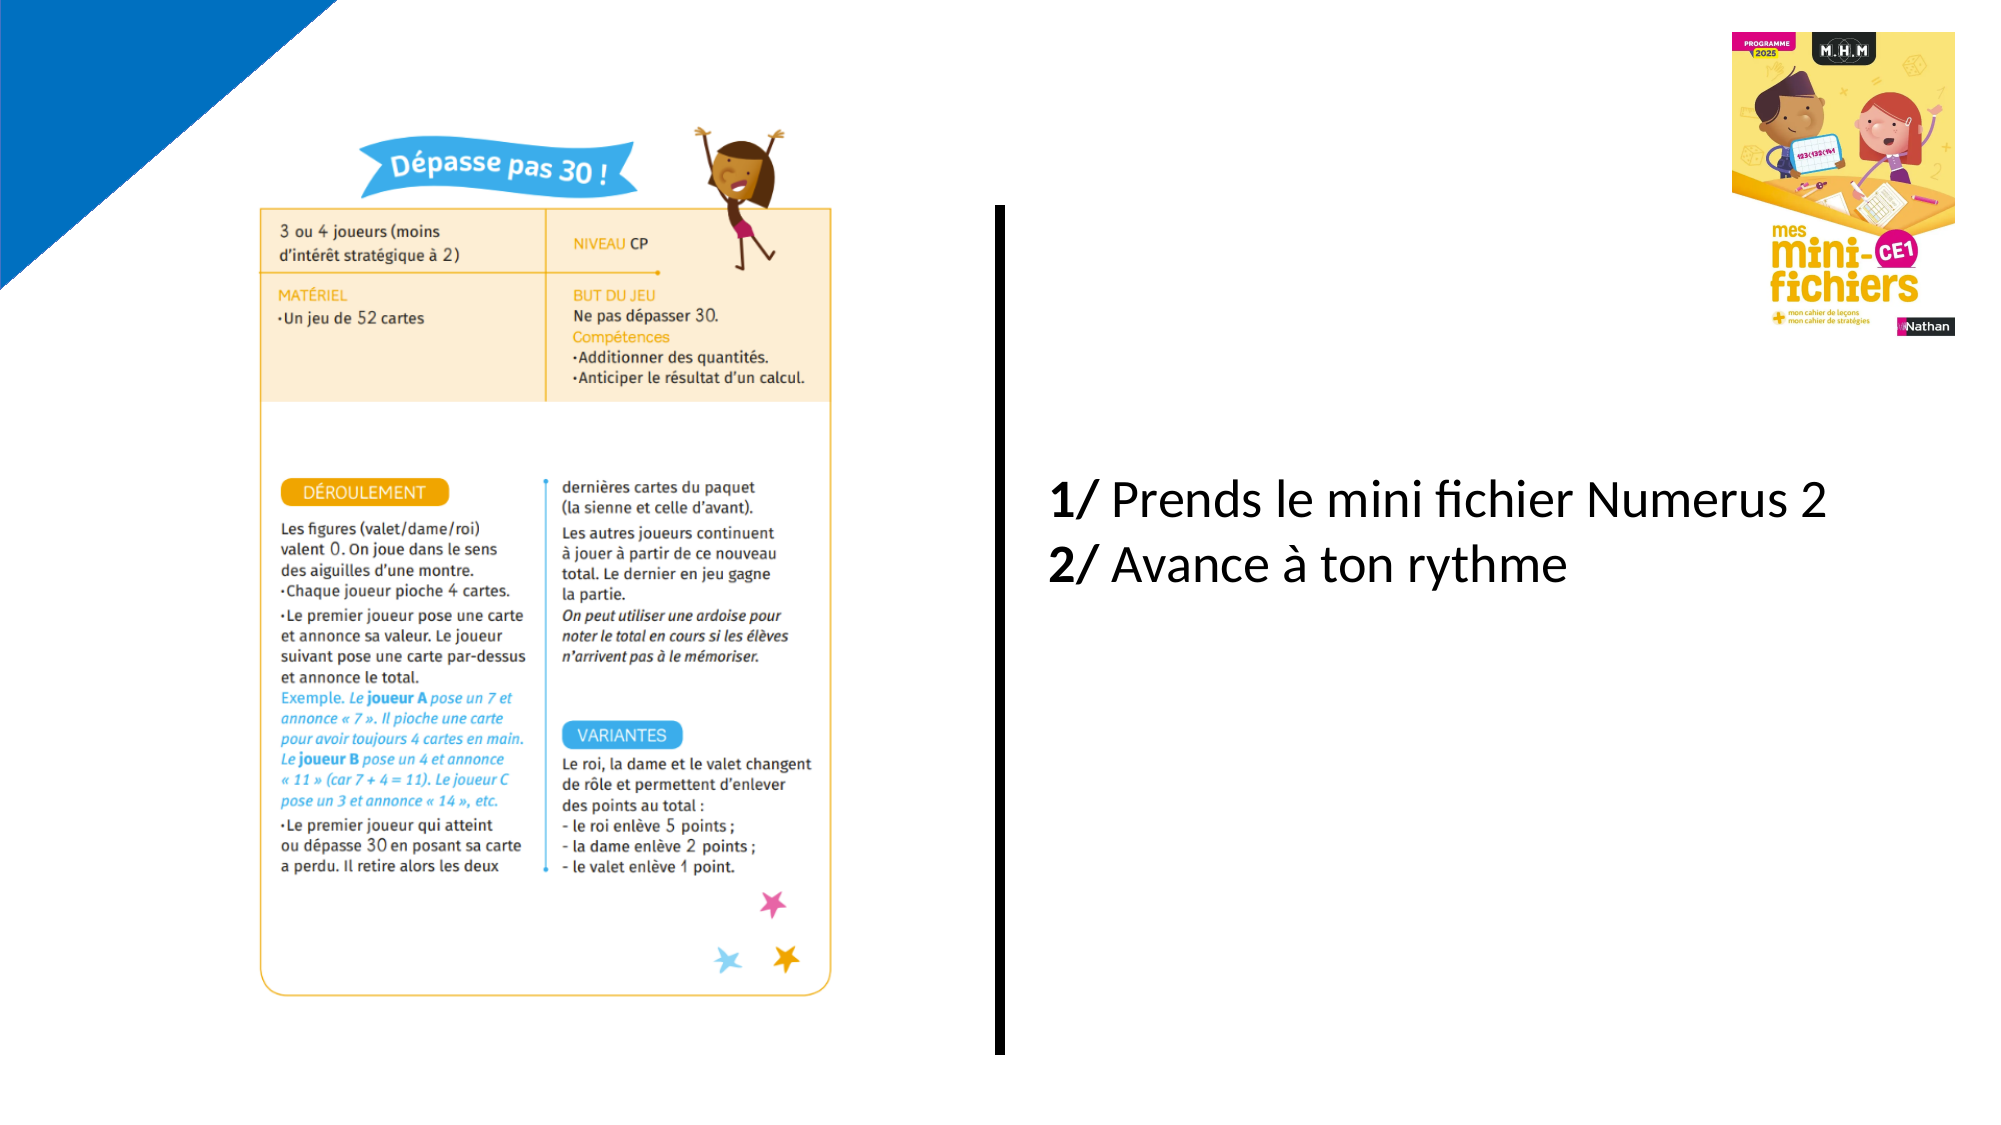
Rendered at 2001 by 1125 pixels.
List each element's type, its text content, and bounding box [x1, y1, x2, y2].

text_box [0, 0, 337, 290]
picture [236, 118, 844, 1007]
picture [1732, 32, 1955, 343]
text_box 1/ Prends le mini fichier Numerus 2 2/ Avance à ton rythme [1033, 456, 1954, 602]
